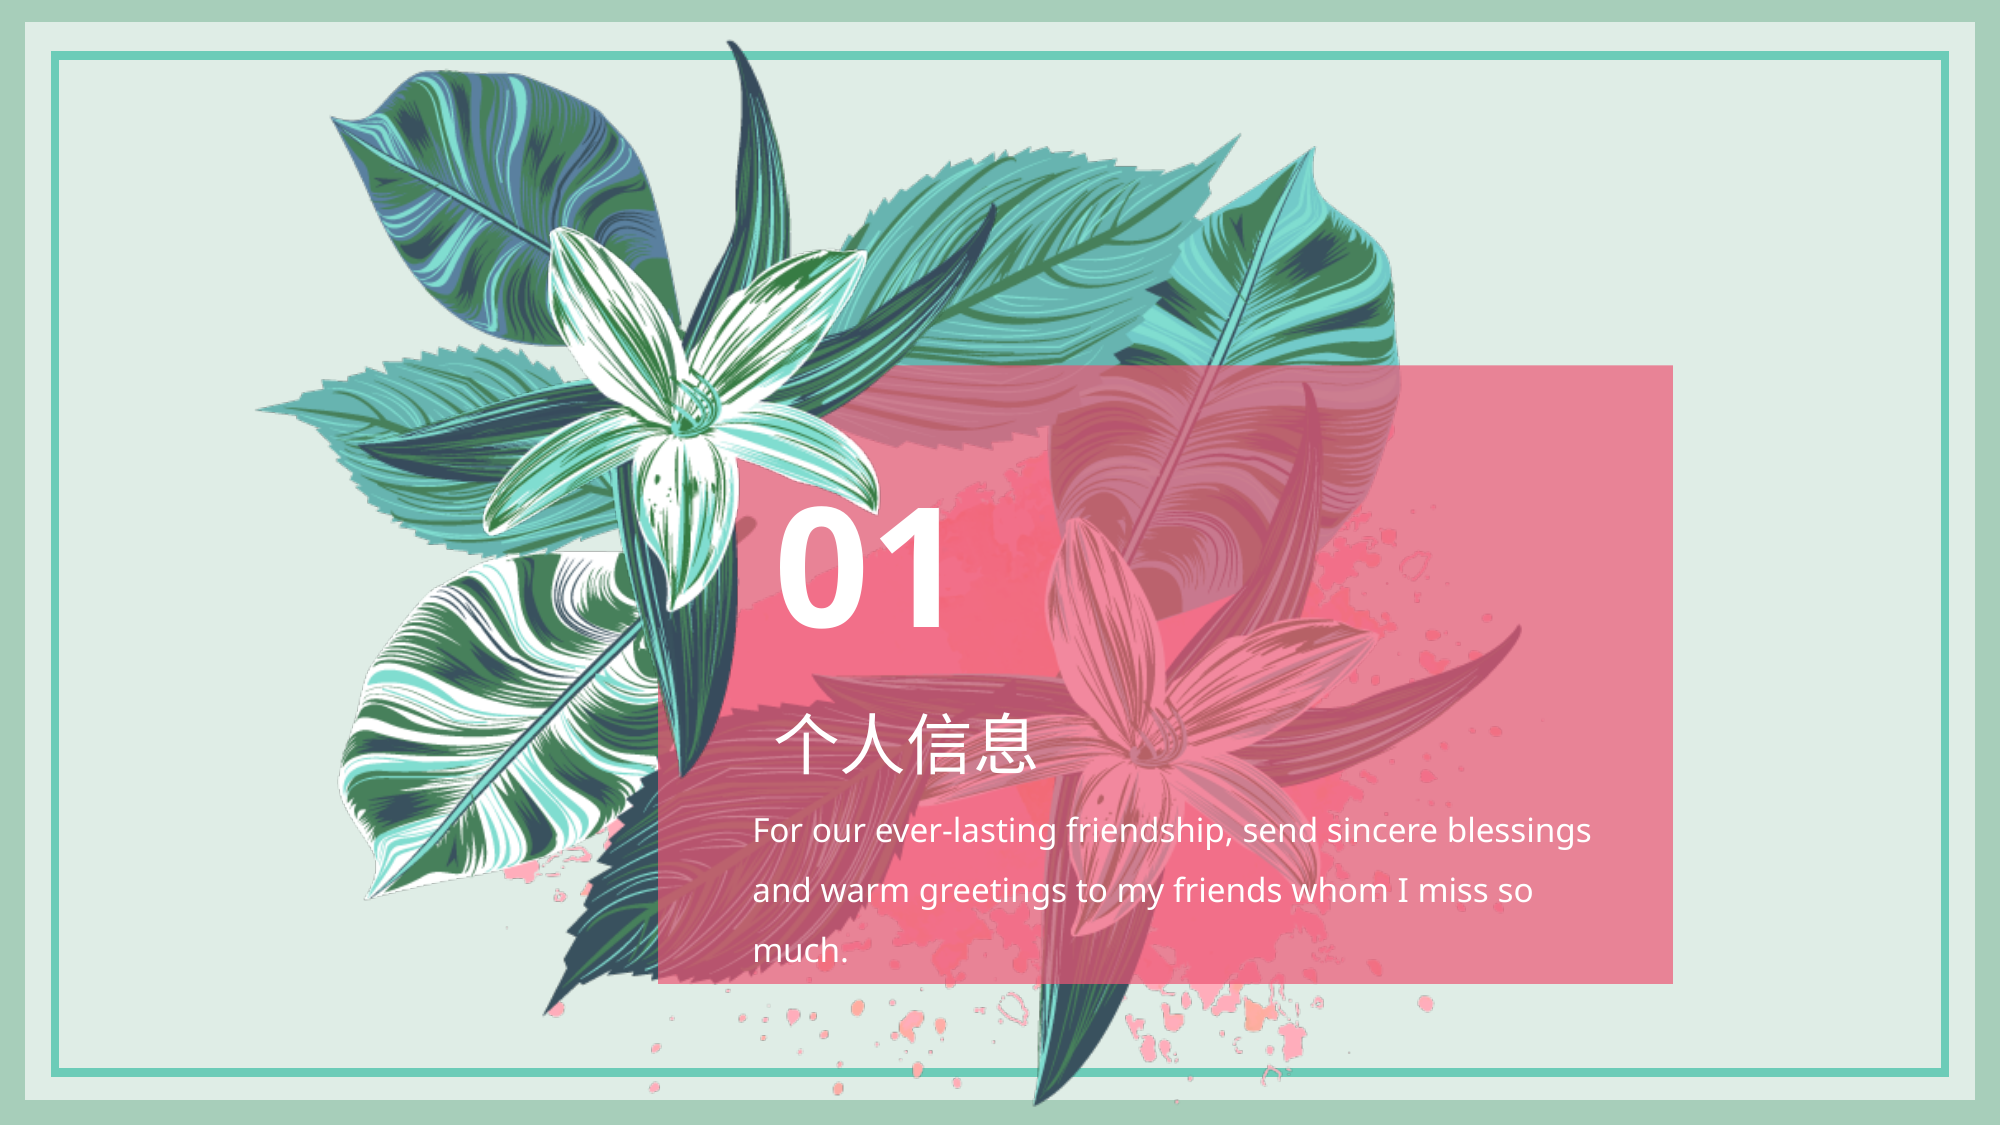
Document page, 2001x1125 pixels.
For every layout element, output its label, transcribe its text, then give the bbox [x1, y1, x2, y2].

picture [234, 0, 1555, 1125]
text_box 个人信息 [758, 695, 1230, 781]
text_box For our ever-lasting friendship, send sincere blessings and warm greetings to my friends whom I miss so much. [737, 781, 1630, 977]
text_box 01 [760, 453, 1078, 669]
